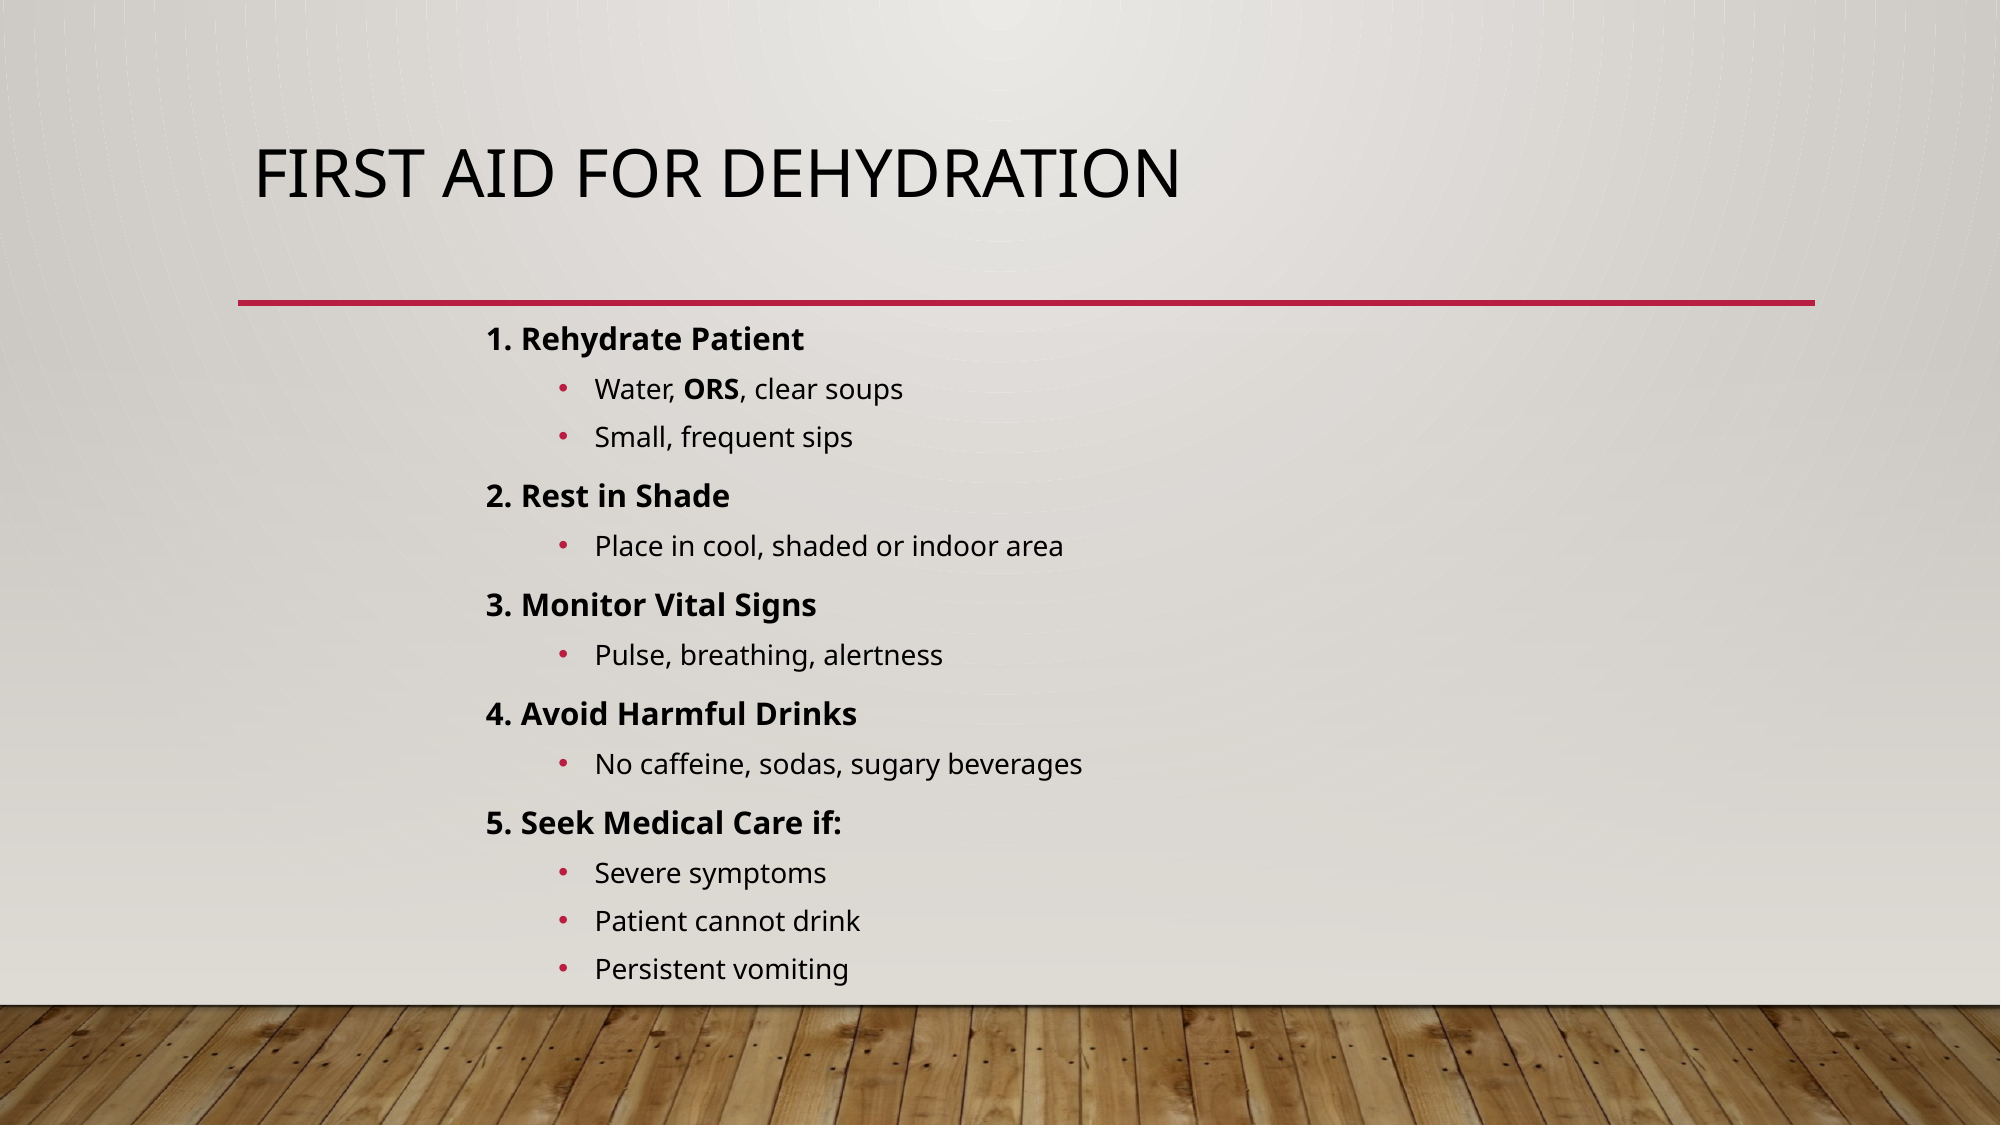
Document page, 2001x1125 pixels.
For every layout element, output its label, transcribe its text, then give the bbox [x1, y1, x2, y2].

picture [0, 1005, 2000, 1125]
title First Aid for Dehydration [238, 131, 1814, 305]
list 1. Rehydrate Patient Water, ORS, clear soups Small, frequent sips 2. Rest in Shade Place in cool, shaded or indoor area 3. Monitor Vital Signs Pulse, breathing, alertness 4. Avoid Harmful Drinks No caffeine, sodas, sugary beverages 5. Seek Medical Care if: Severe symptoms Patient cannot drink Persistent vomiting [470, 304, 1814, 993]
